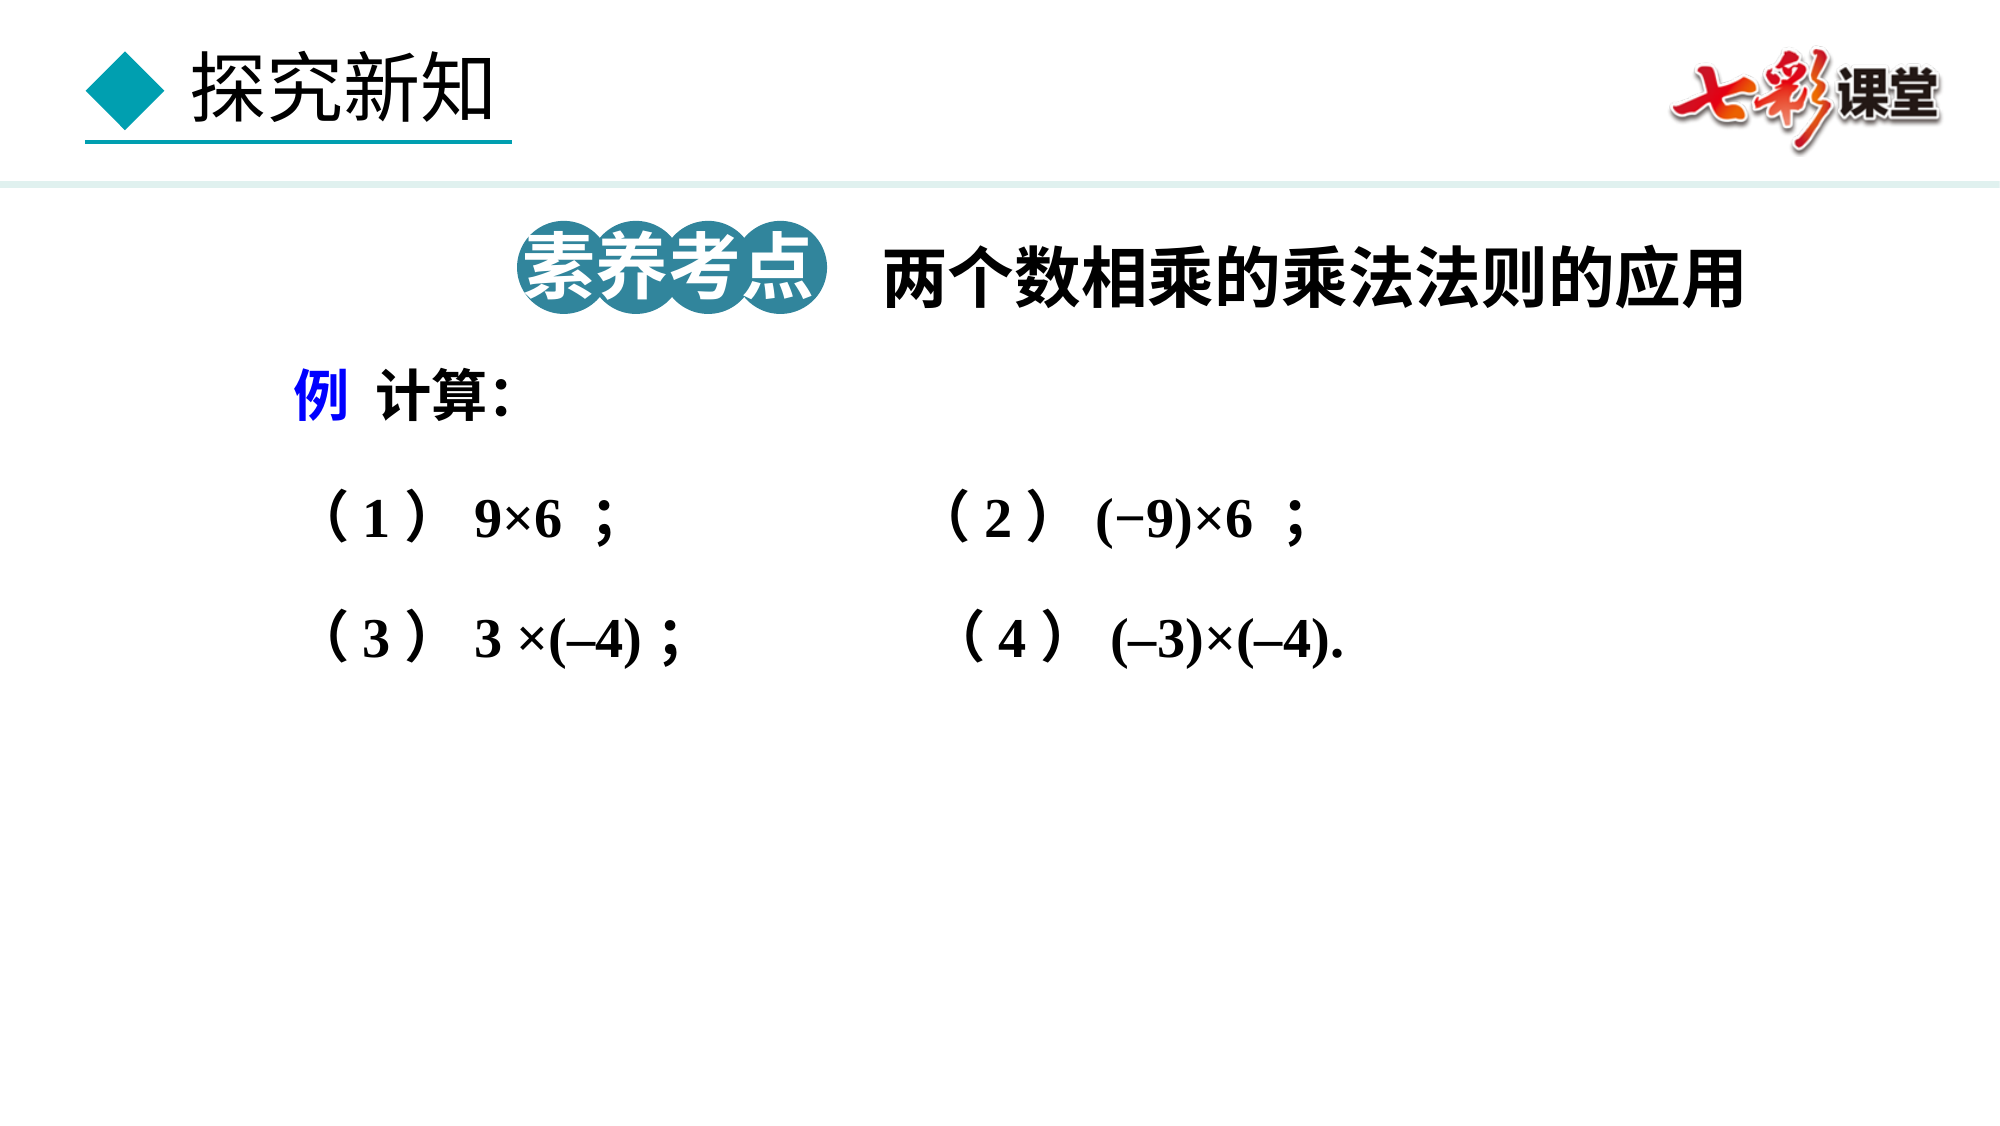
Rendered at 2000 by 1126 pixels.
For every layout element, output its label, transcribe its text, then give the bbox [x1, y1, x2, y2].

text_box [507, 213, 909, 318]
text_box 例 计算： （1）9×6 ； （2）(−9)×6 ； （3）3 ×(–4)； （4）(–3)×(–4). [273, 316, 1449, 787]
picture [1666, 42, 1948, 157]
text_box 两个数相乘的乘法法则的应用 [902, 225, 1818, 326]
